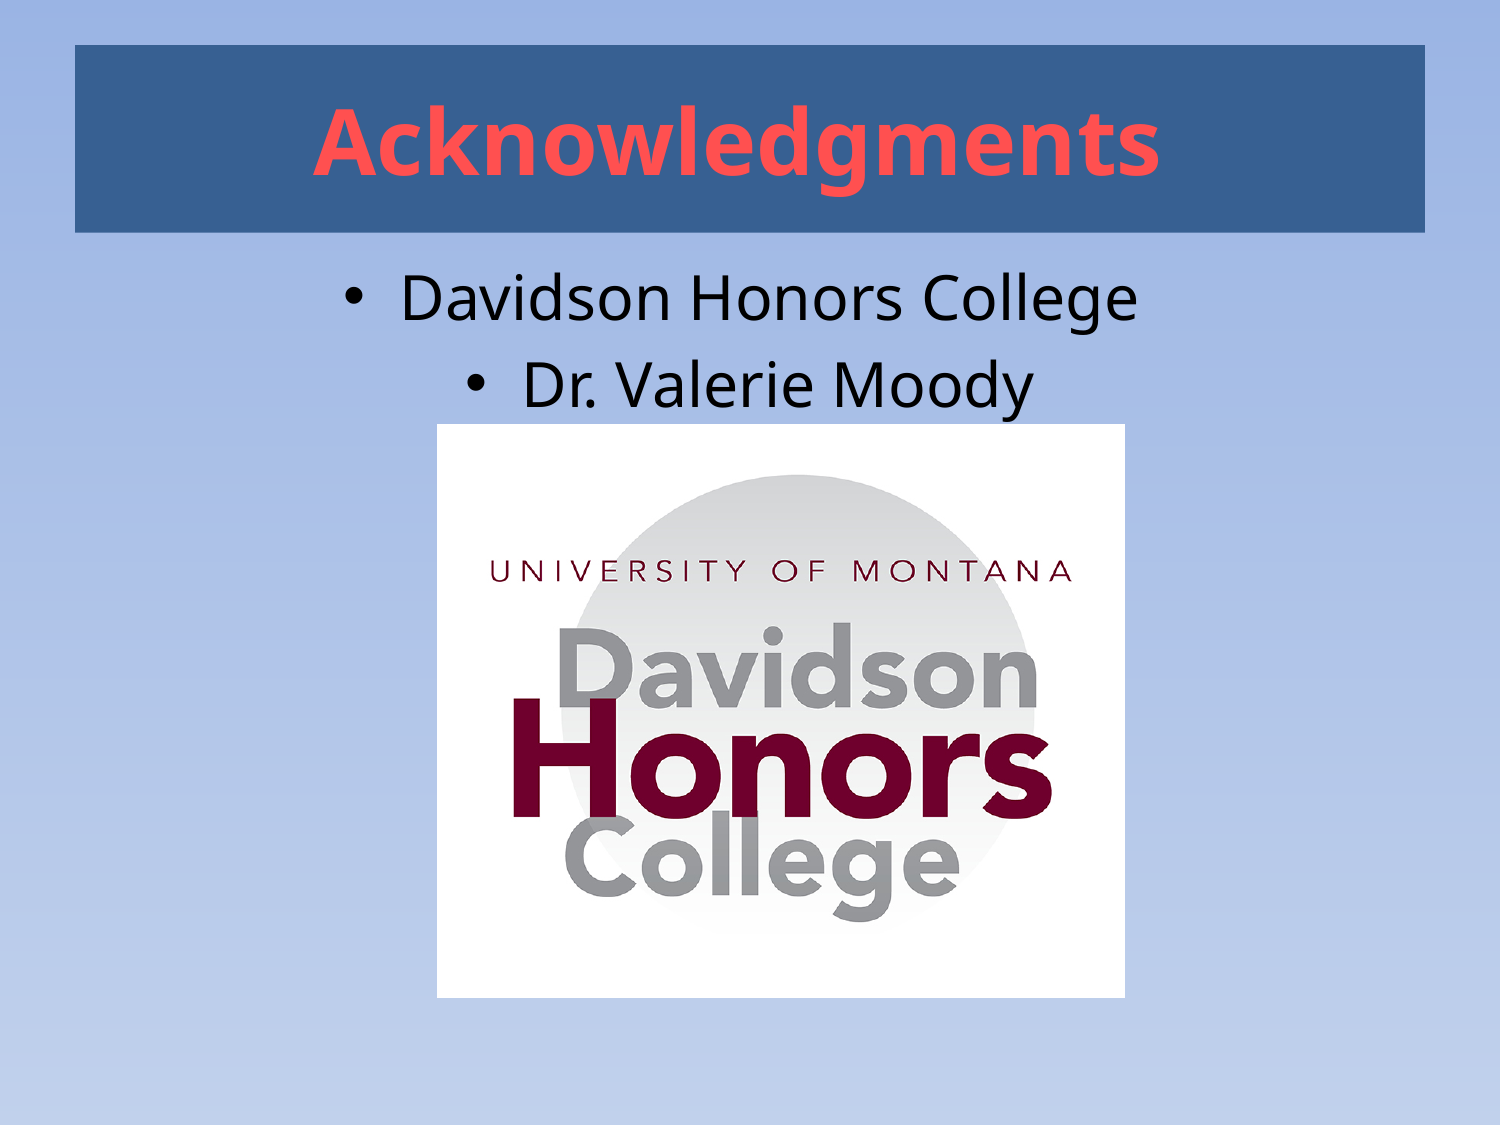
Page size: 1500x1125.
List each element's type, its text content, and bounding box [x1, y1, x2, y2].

title Acknowledgments [75, 45, 1425, 233]
picture [437, 424, 1126, 999]
list Davidson Honors College Dr. Valerie Moody [75, 249, 1425, 993]
